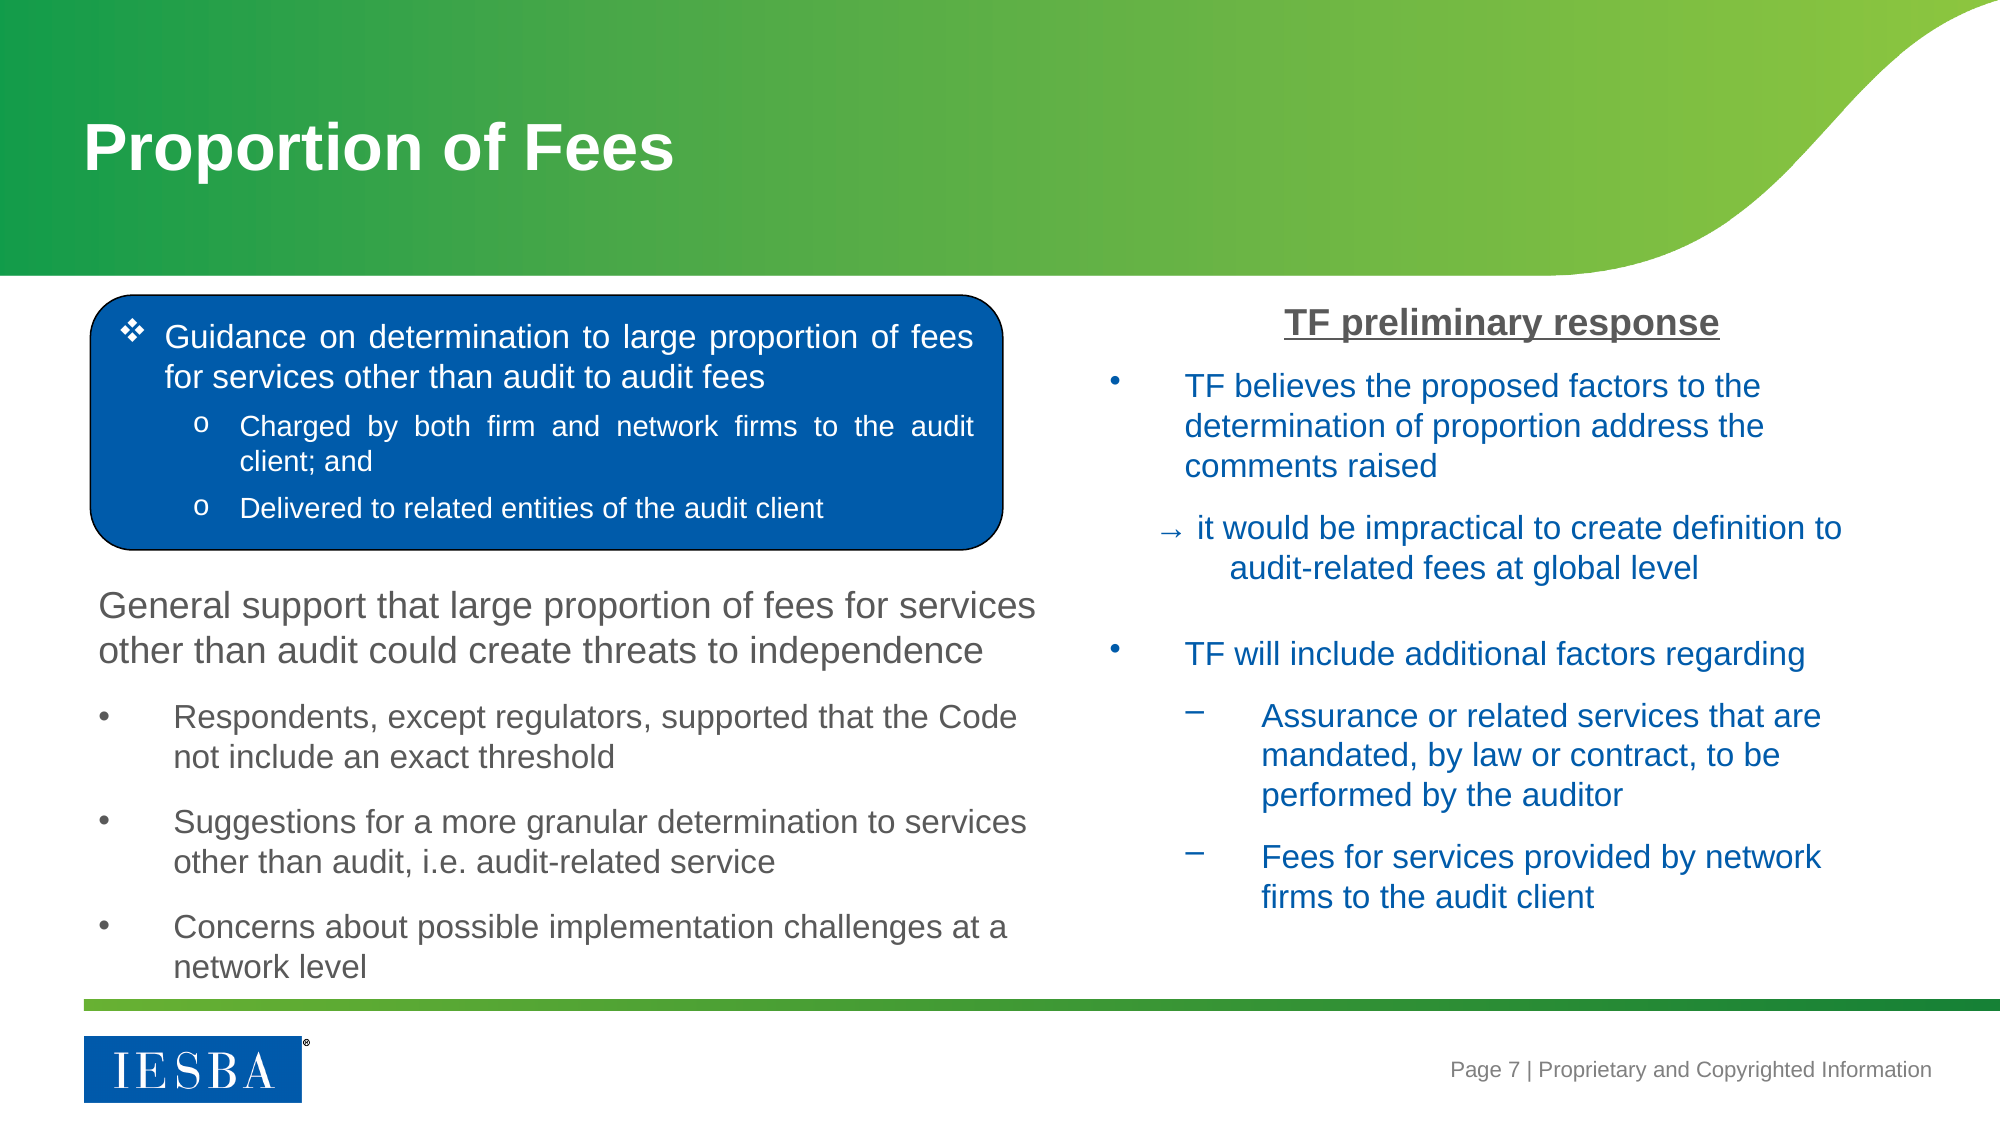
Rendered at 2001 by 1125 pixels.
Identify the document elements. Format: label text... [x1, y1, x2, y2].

text_box Guidance on determination to large proportion of fees for services other than audit to audit fees Charged by both firm and network firms to the audit client; and Delivered to related entities of the audit client [90, 295, 1003, 550]
list General support that large proportion of fees for services other than audit could create threats to independence Respondents, except regulators, supported that the Code not include an exact threshold Suggestions for a more granular determination to services other than audit, i.e. audit-related service Concerns about possible implementation challenges at a network level [83, 295, 1088, 1013]
picture [0, 0, 2000, 276]
text_box TF preliminary response TF believes the proposed factors to the determination of proportion address the comments raised → it would be impractical to create definition to audit-related fees at global level TF will include additional factors regarding Assurance or related services that are mandated, by law or contract, to be performed by the auditor Fees for services provided by network firms to the audit client [1094, 290, 1910, 962]
picture [84, 1036, 310, 1103]
title Proportion of Fees [83, 99, 1734, 188]
